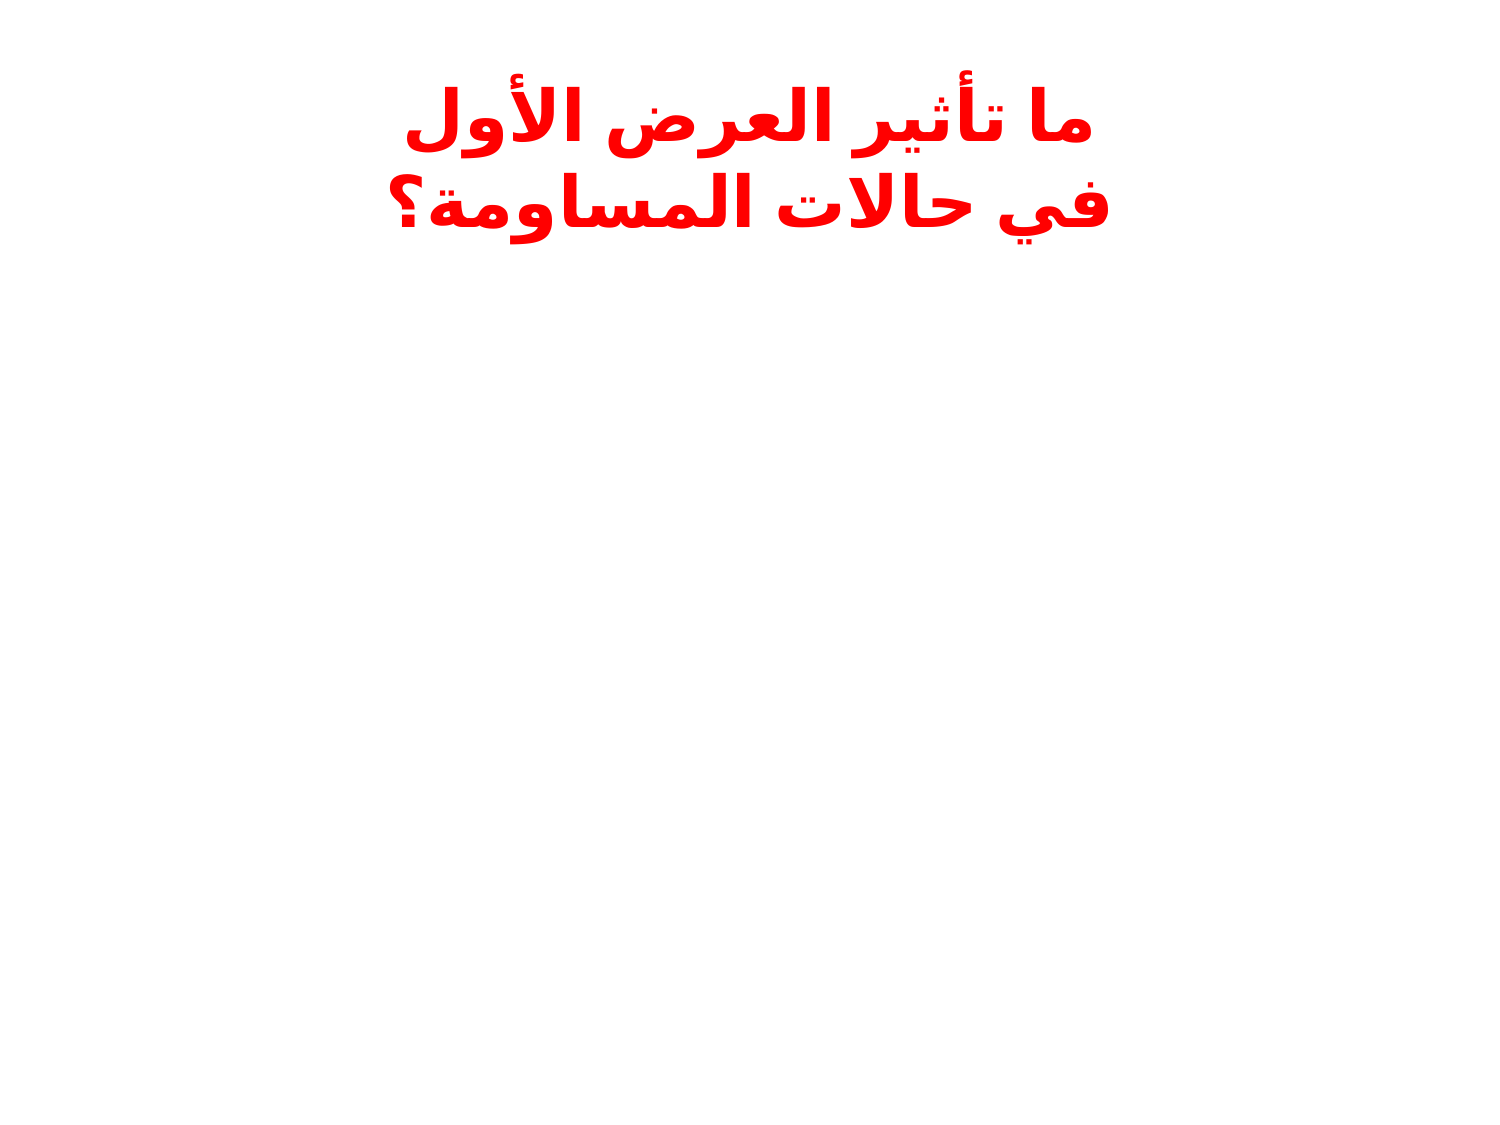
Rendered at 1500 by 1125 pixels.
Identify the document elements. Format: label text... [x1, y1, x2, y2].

title ما تأثير العرض الأول في حالات المساومة؟ [75, 62, 1425, 250]
